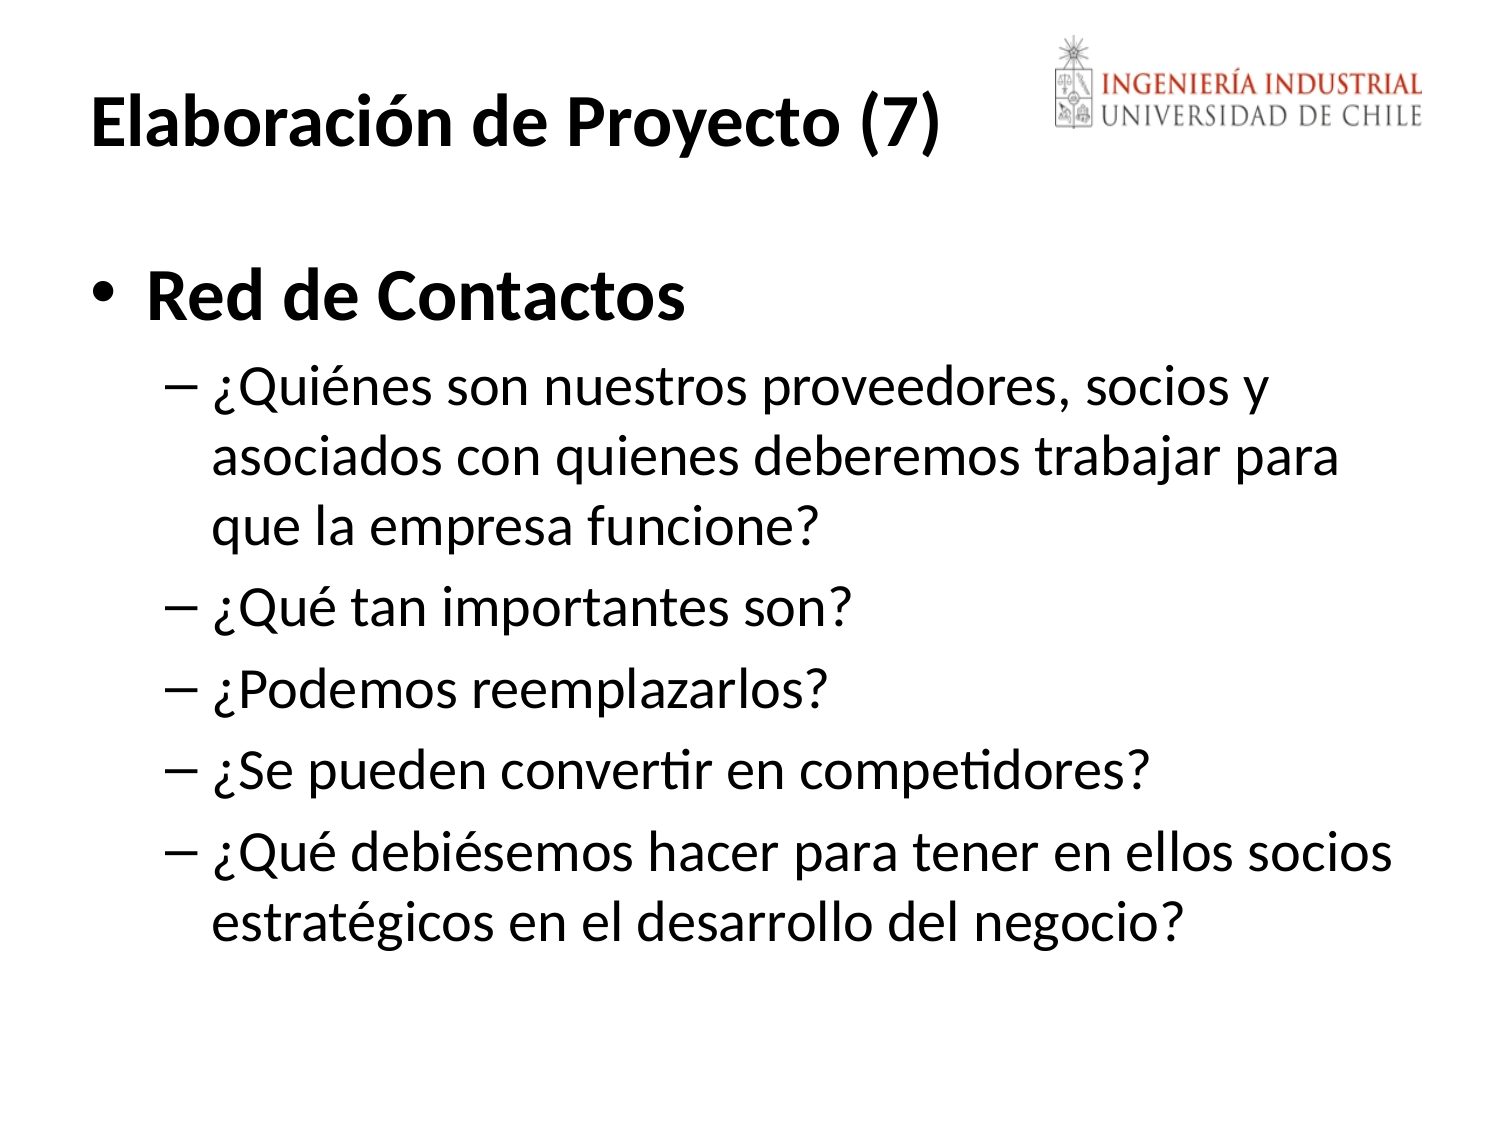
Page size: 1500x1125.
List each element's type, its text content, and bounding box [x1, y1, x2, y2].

picture [1055, 35, 1422, 45]
title Elaboración de Proyecto (7) [75, 45, 1425, 188]
list Red de Contactos ¿Quiénes son nuestros proveedores, socios y asociados con quienes deberemos trabajar para que la empresa funcione? ¿Qué tan importantes son? ¿Podemos reemplazarlos? ¿Se pueden convertir en competidores? ¿Qué debiésemos hacer para tener en ellos socios estratégicos en el desarrollo del negocio? [75, 210, 1425, 1067]
